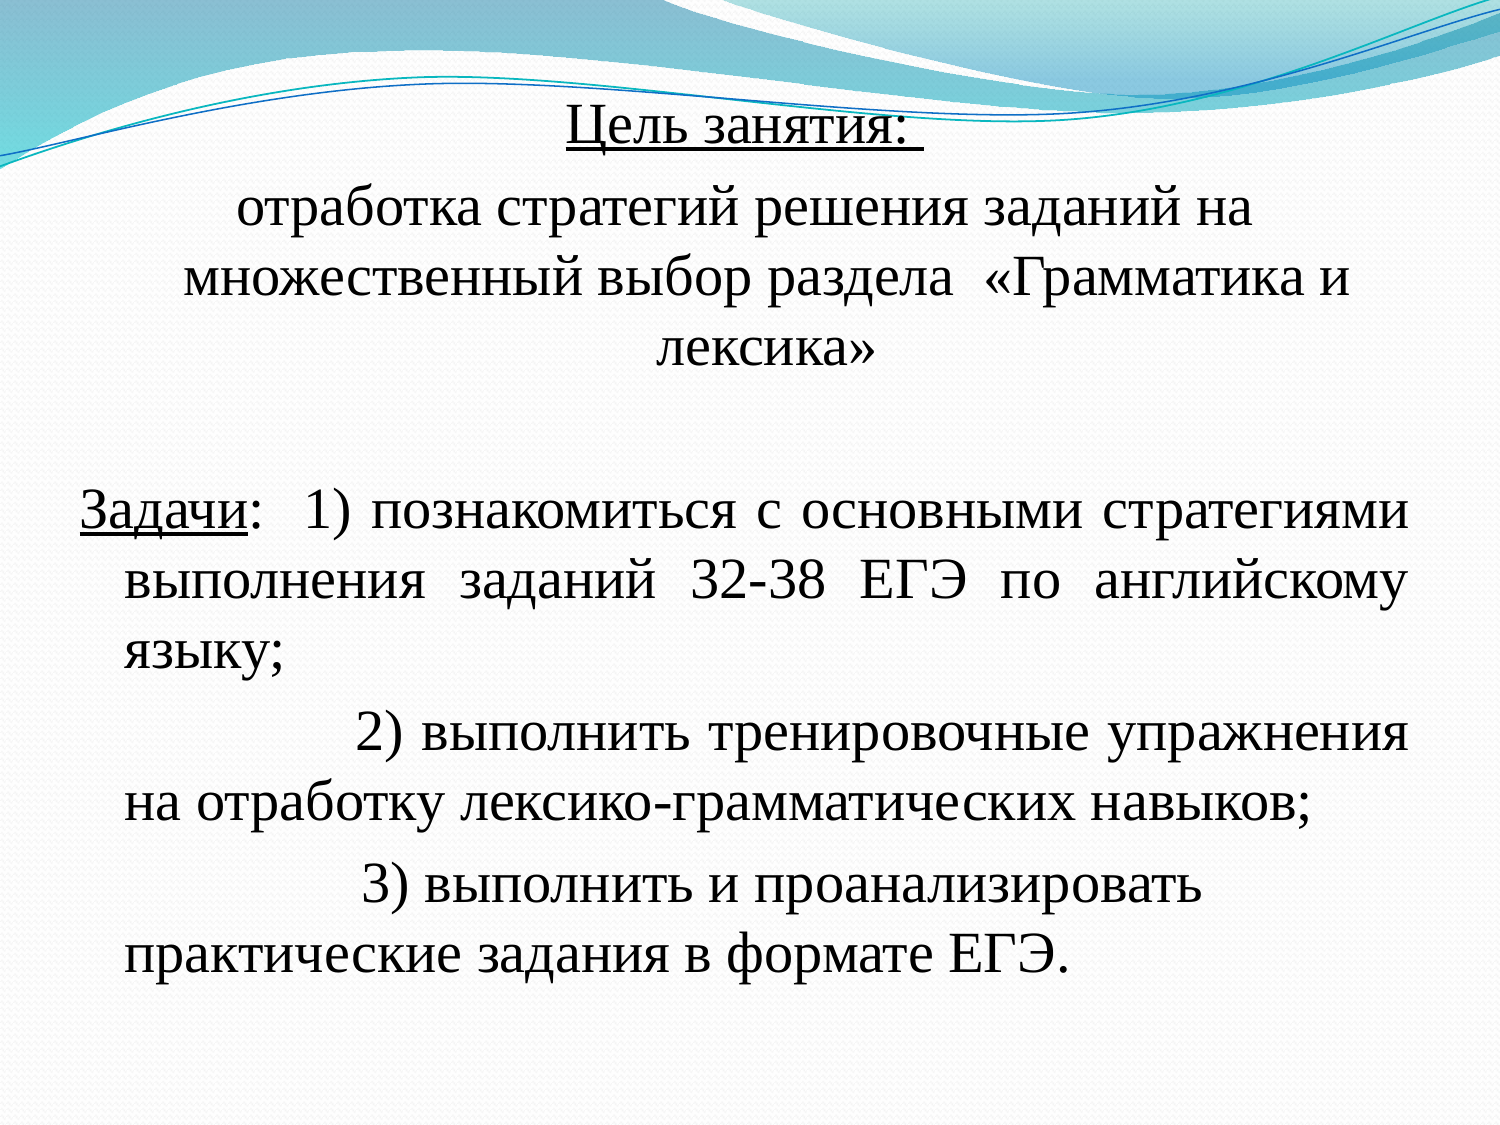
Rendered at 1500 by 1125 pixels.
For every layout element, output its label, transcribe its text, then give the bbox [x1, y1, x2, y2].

list Цель занятия: отработка стратегий решения заданий на множественный выбор раздела «Грамматика и лексика» Задачи: 1) познакомиться с основными стратегиями выполнения заданий 32-38 ЕГЭ по английскому языку; 2) выполнить тренировочные упражнения на отработку лексико-грамматических навыков; 3) выполнить и проанализировать практические задания в формате ЕГЭ. [64, 78, 1425, 1005]
